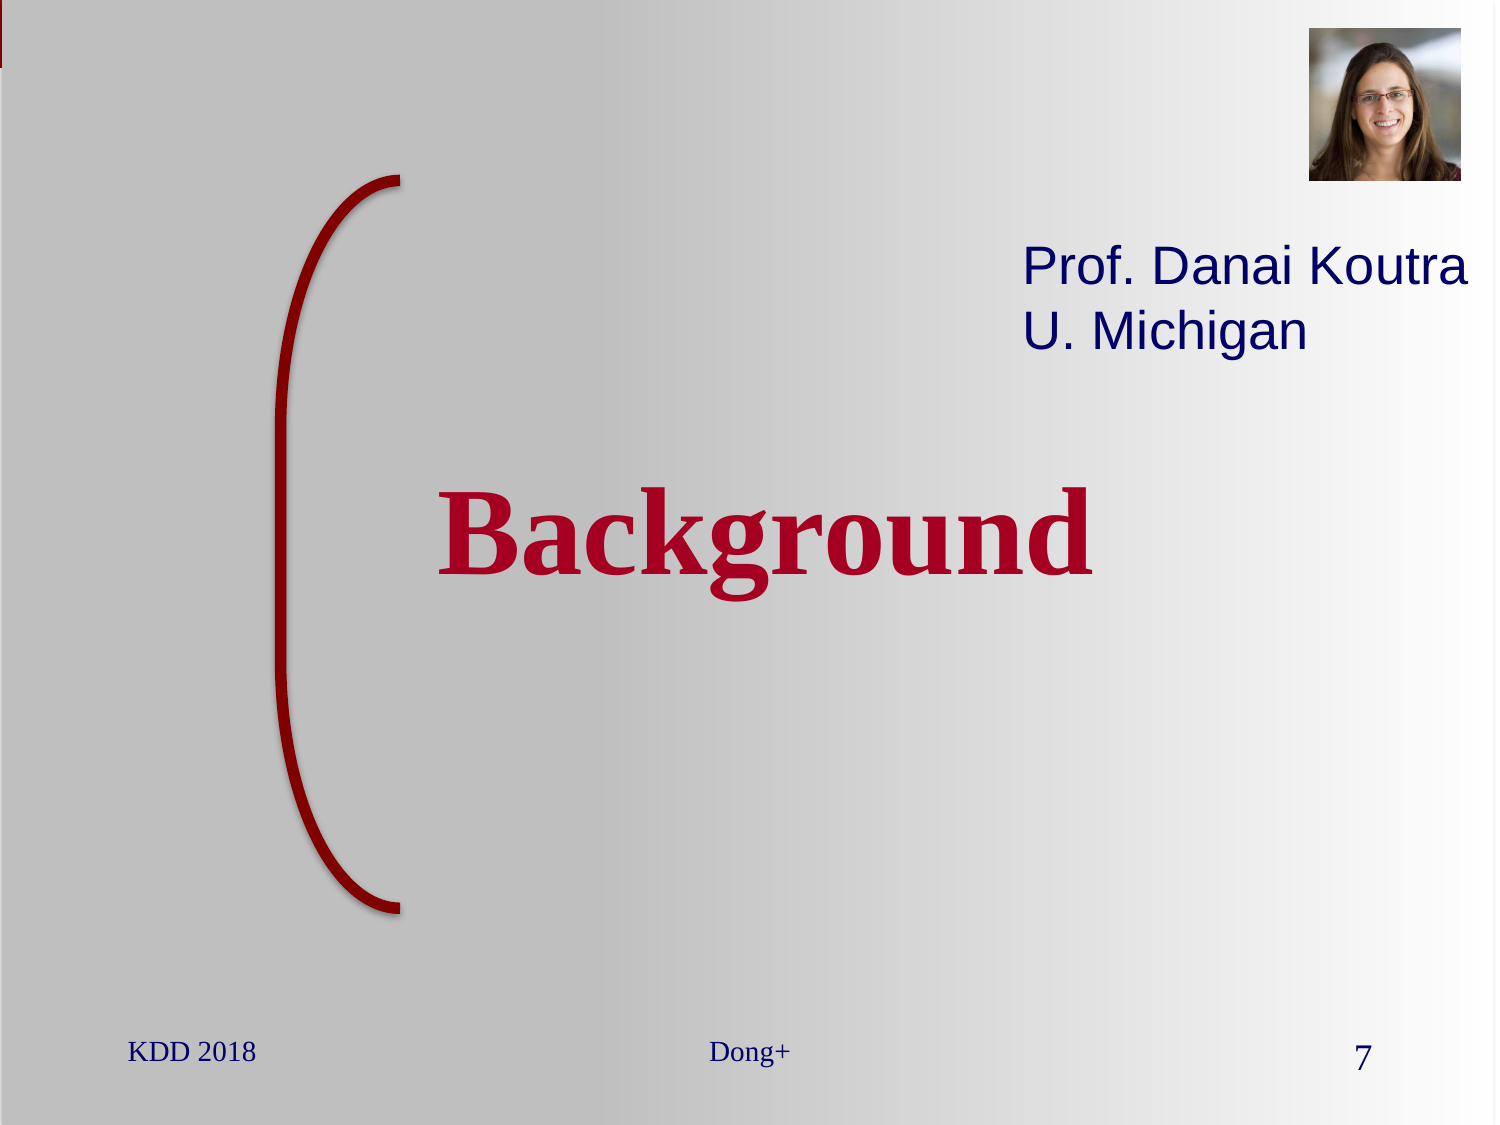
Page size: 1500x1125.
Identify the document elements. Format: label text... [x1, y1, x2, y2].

footer Dong+ [512, 1024, 988, 1101]
text_box [75, 124, 1001, 1042]
text_box [1, 0, 1494, 1125]
slide_number KDD 2018 [112, 1024, 426, 1101]
text_box [278, 178, 401, 911]
title Background [1001, 430, 1358, 619]
picture [1309, 28, 1462, 181]
slide_number 7 [1074, 1024, 1388, 1101]
text_box Prof. Danai Koutra U. Michigan [1007, 223, 1485, 368]
